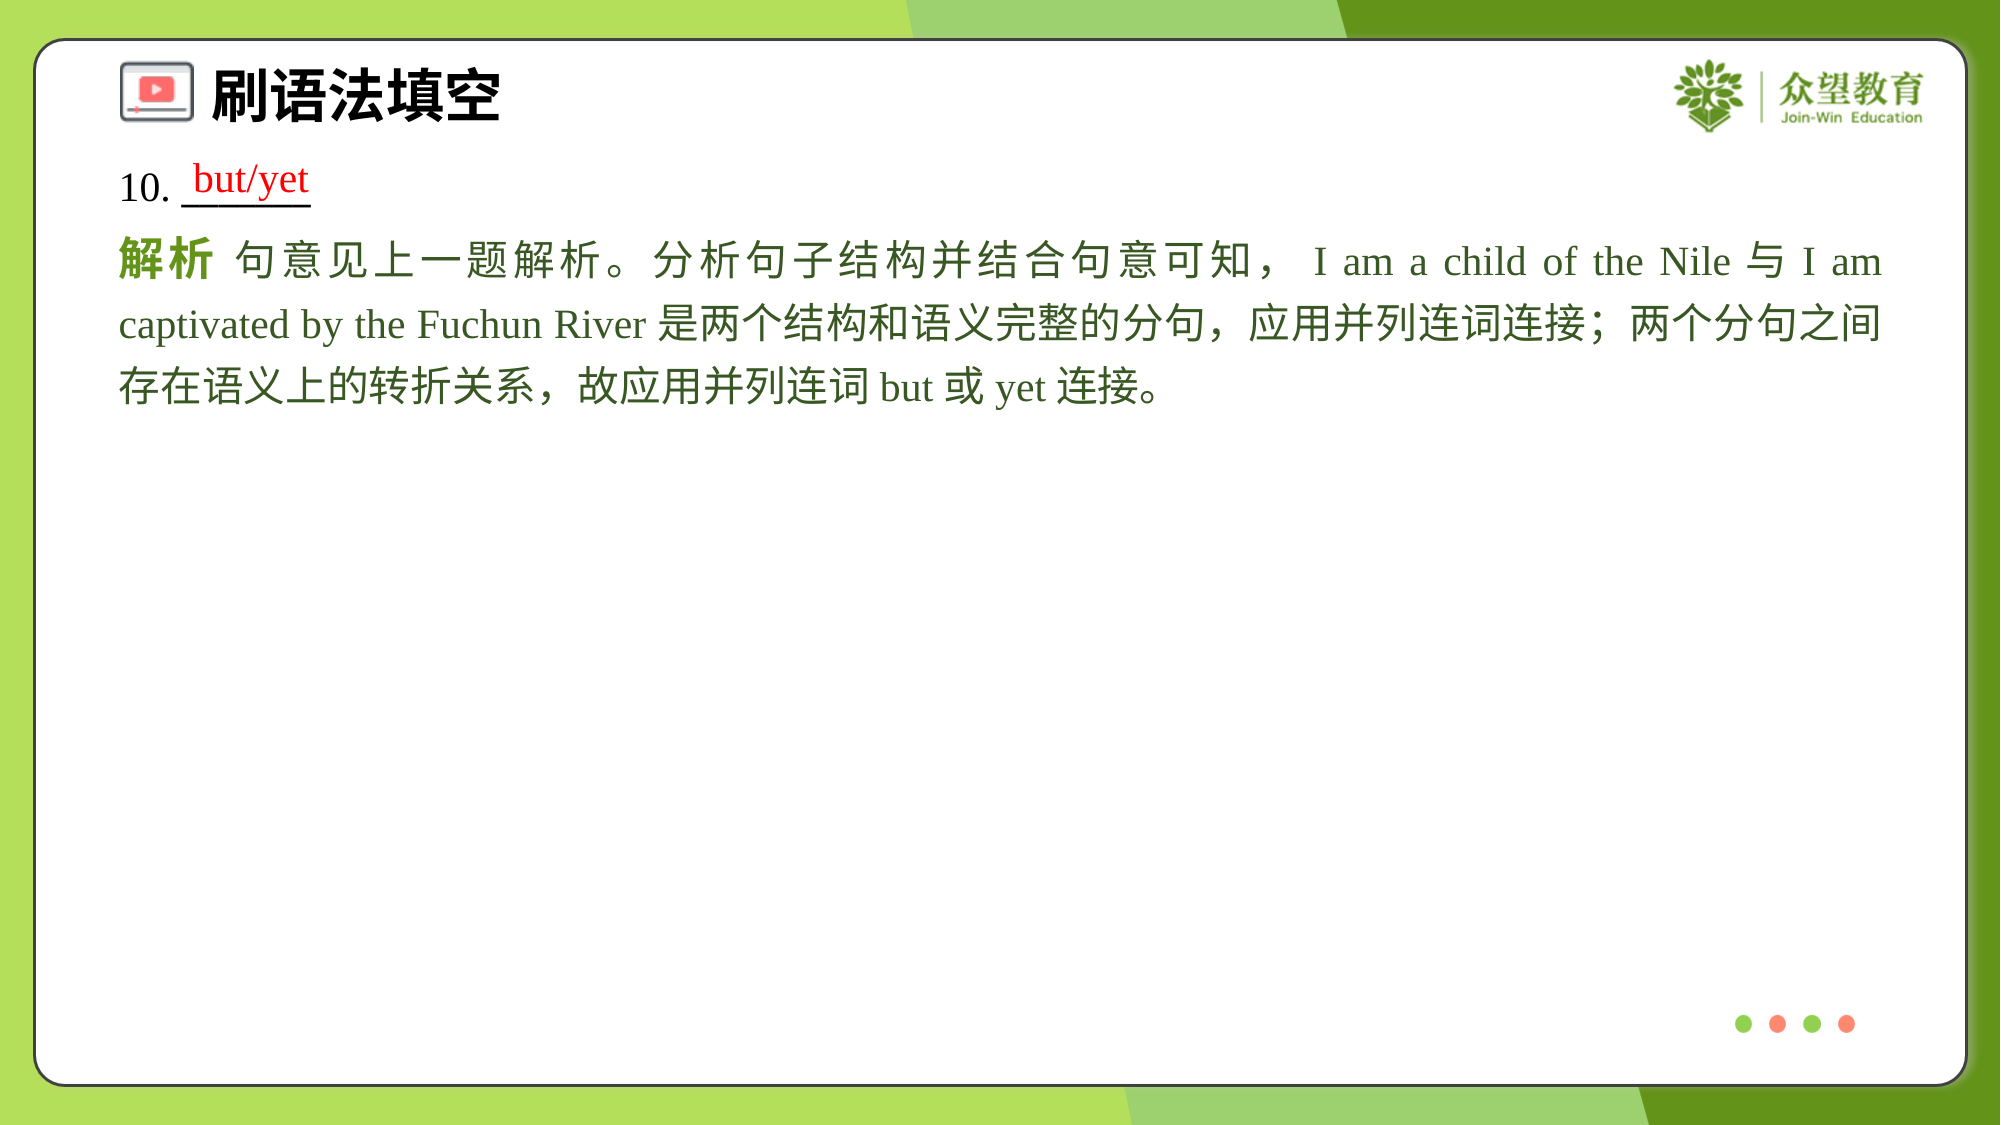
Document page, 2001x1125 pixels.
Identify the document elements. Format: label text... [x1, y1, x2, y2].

text_box but/yet [188, 138, 314, 197]
picture [0, 0, 2000, 1125]
text_box 10. _______ [118, 146, 1883, 204]
text_box 解析 句意见上一题解析。分析句子结构并结合句意可知，I am a child of the Nile与I am captivated by the Fuchun River是两个结构和语义完整的分句，应用并列连词连接；两个分句之间存在语义上的转折关系，故应用并列连词but或yet连接。 [118, 215, 1883, 405]
